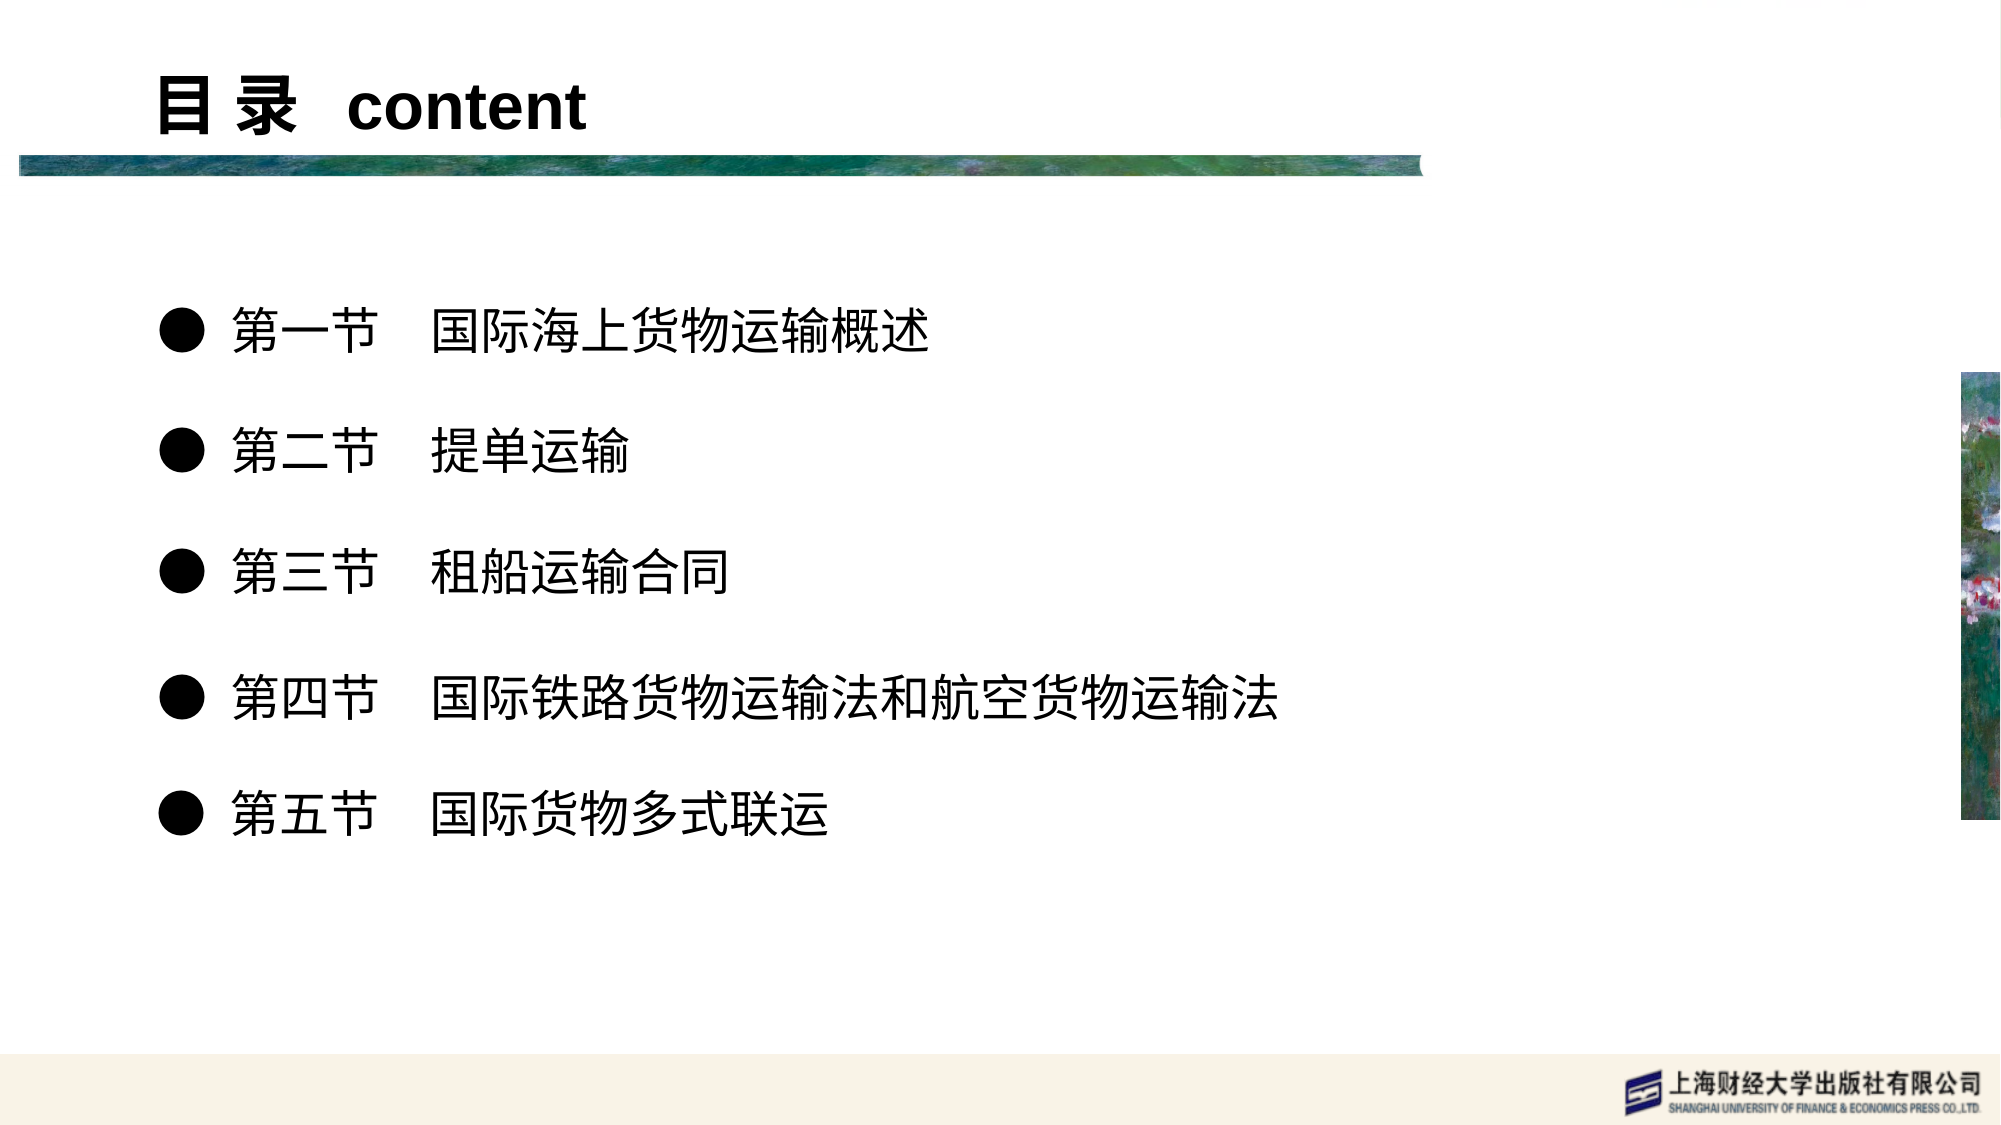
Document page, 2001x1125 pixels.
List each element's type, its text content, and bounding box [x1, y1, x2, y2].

text_box 目 录 content [136, 55, 707, 150]
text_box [156, 285, 1454, 856]
picture [0, 0, 2001, 1125]
